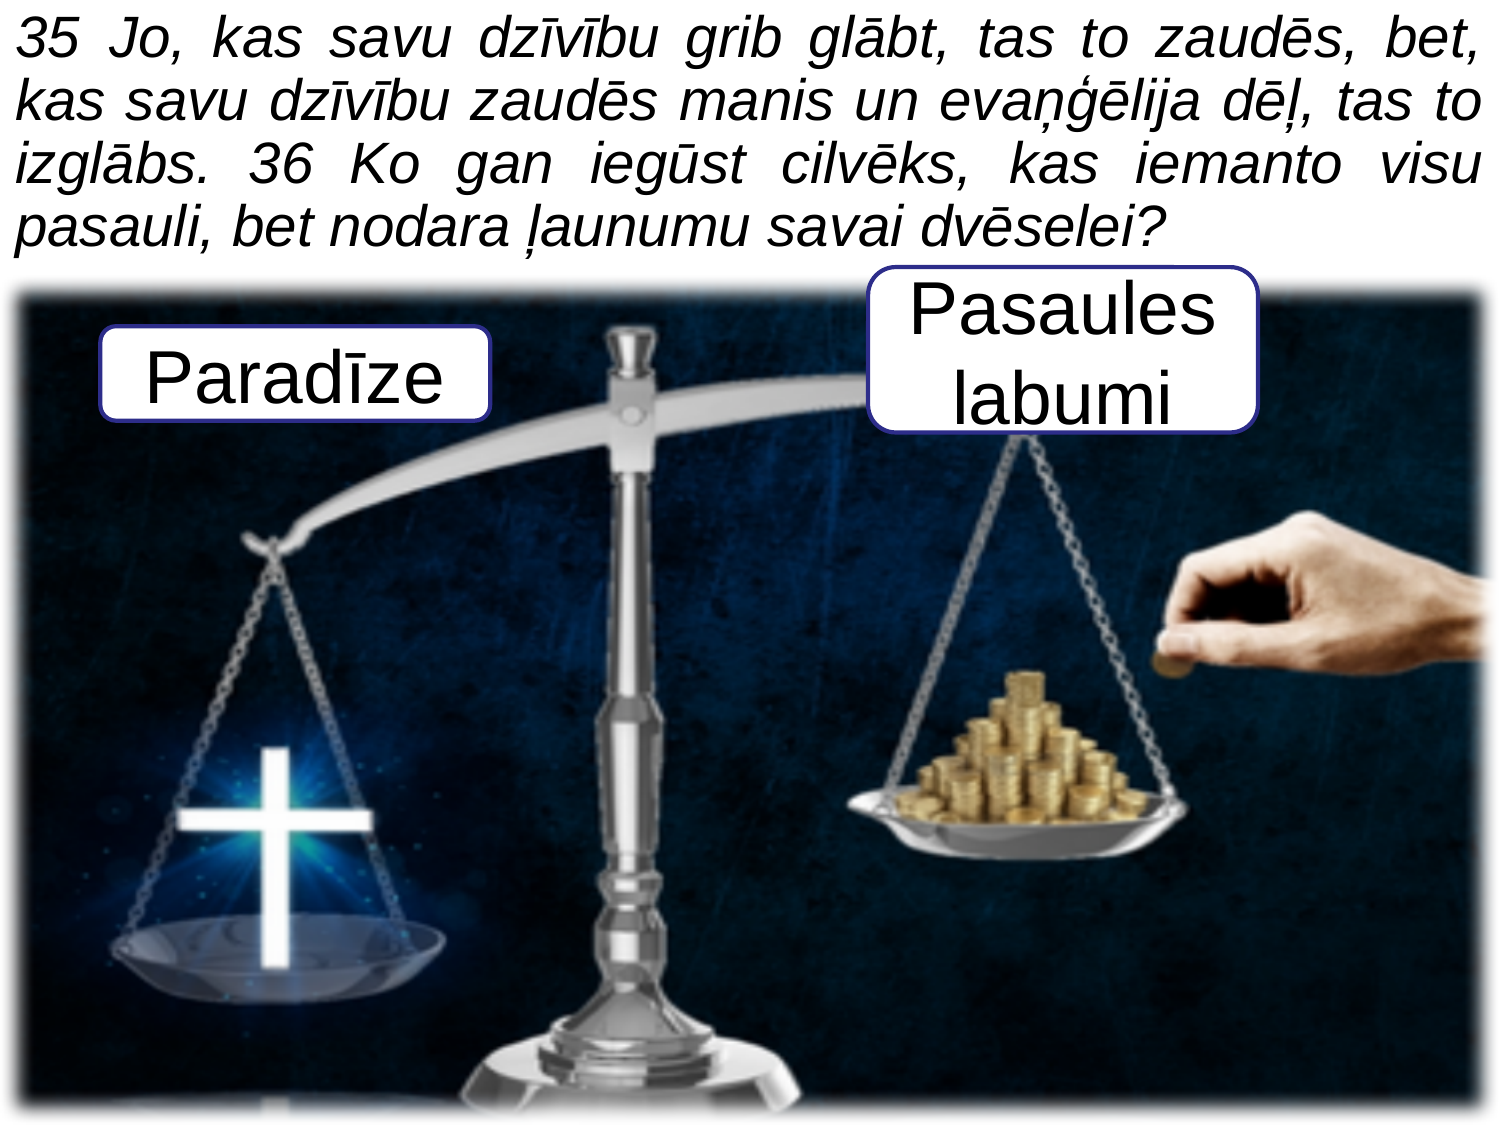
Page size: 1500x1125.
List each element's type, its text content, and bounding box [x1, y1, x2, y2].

picture [0, 275, 1500, 1125]
list 35 Jo, kas savu dzīvību grib glābt, tas to zaudēs, bet, kas savu dzīvību zaudēs manis un evaņģēlija dēļ, tas to izglābs. 36 Ko gan iegūst cilvēks, kas iemanto visu pasauli, bet nodara ļaunumu savai dvēselei? [0, 0, 1500, 178]
text_box Pasaules labumi [875, 264, 1251, 273]
